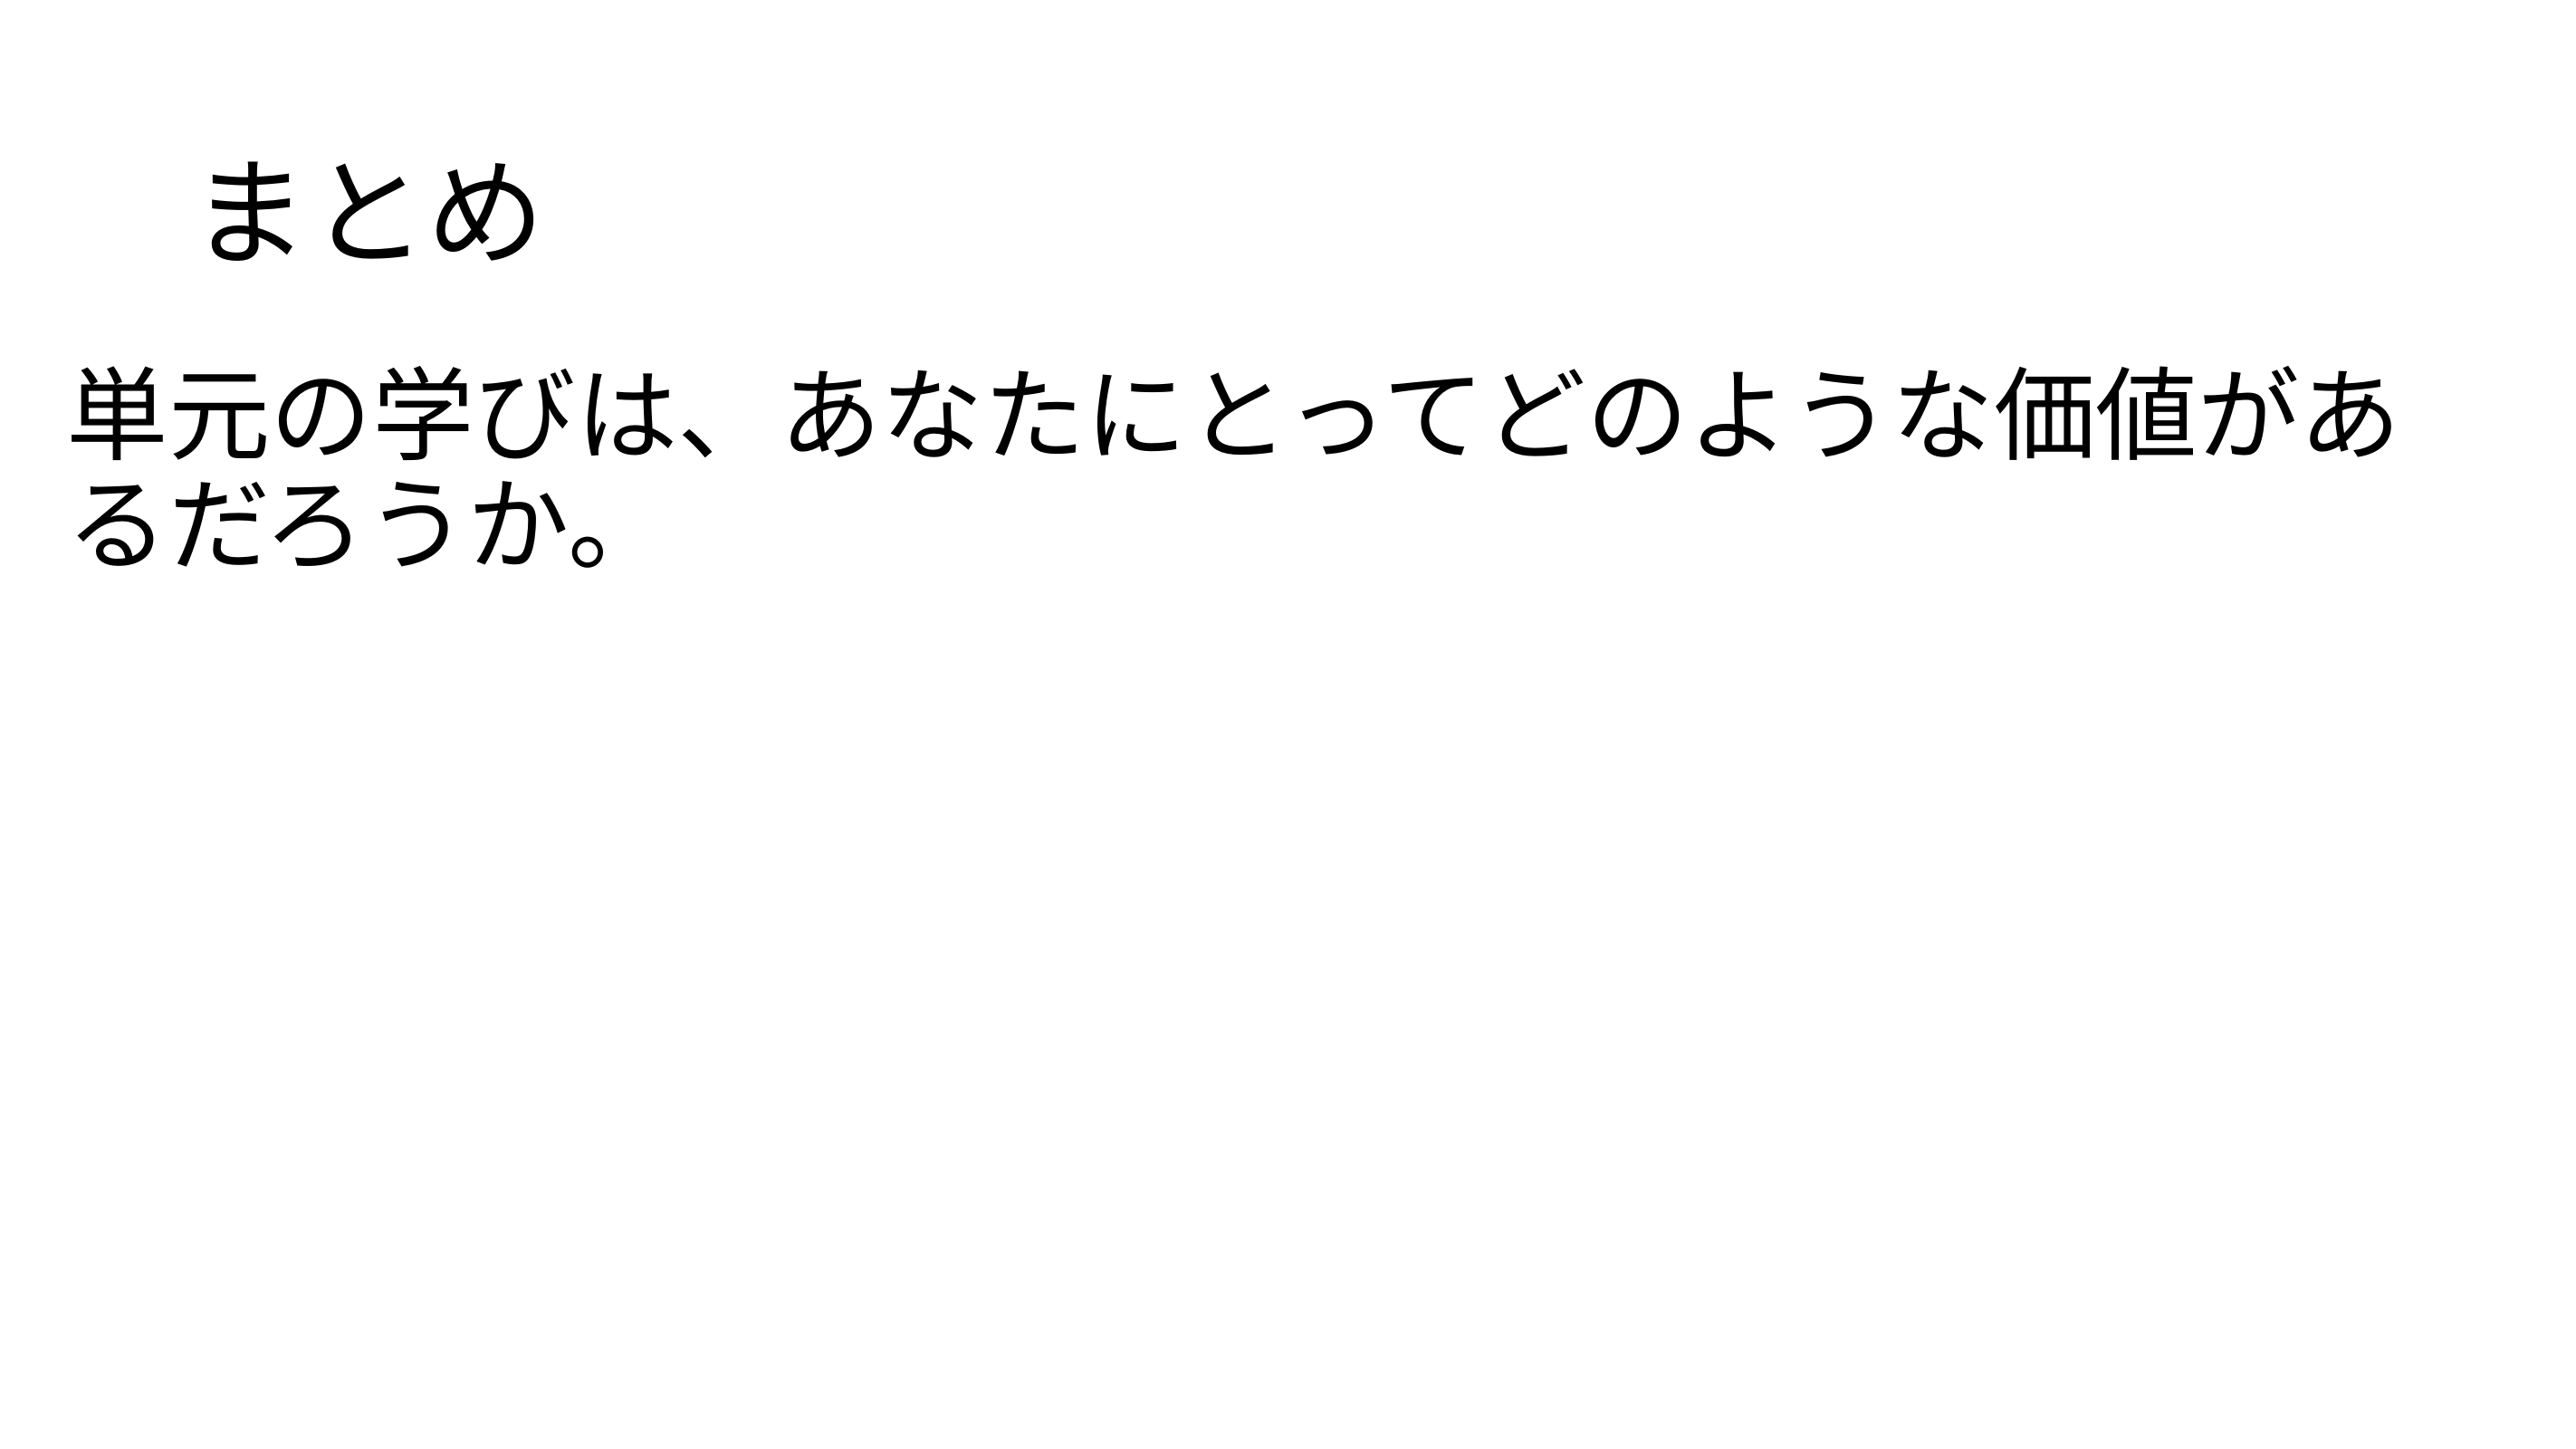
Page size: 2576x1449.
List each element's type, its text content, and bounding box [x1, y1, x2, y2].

title まとめ [177, 77, 2399, 357]
list 単元の学びは、あなたにとってどのような価値があるだろうか。 [53, 357, 2473, 1206]
